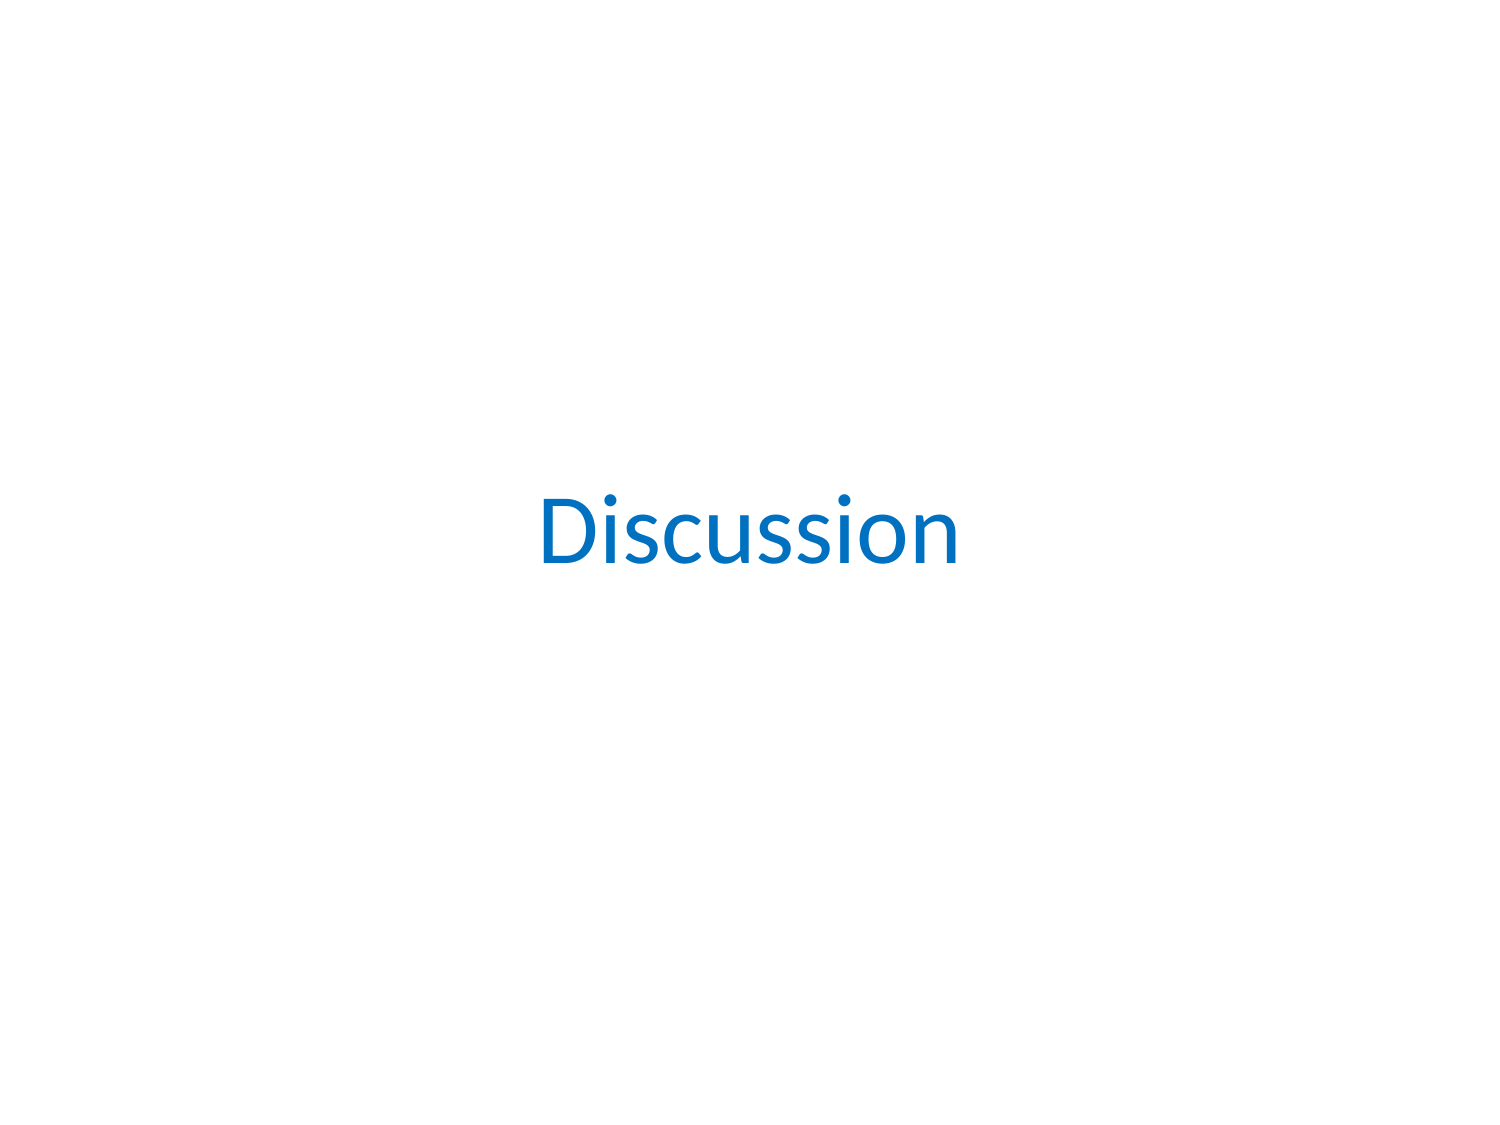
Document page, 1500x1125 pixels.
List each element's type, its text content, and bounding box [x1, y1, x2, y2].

list Discussion [75, 262, 1425, 1005]
